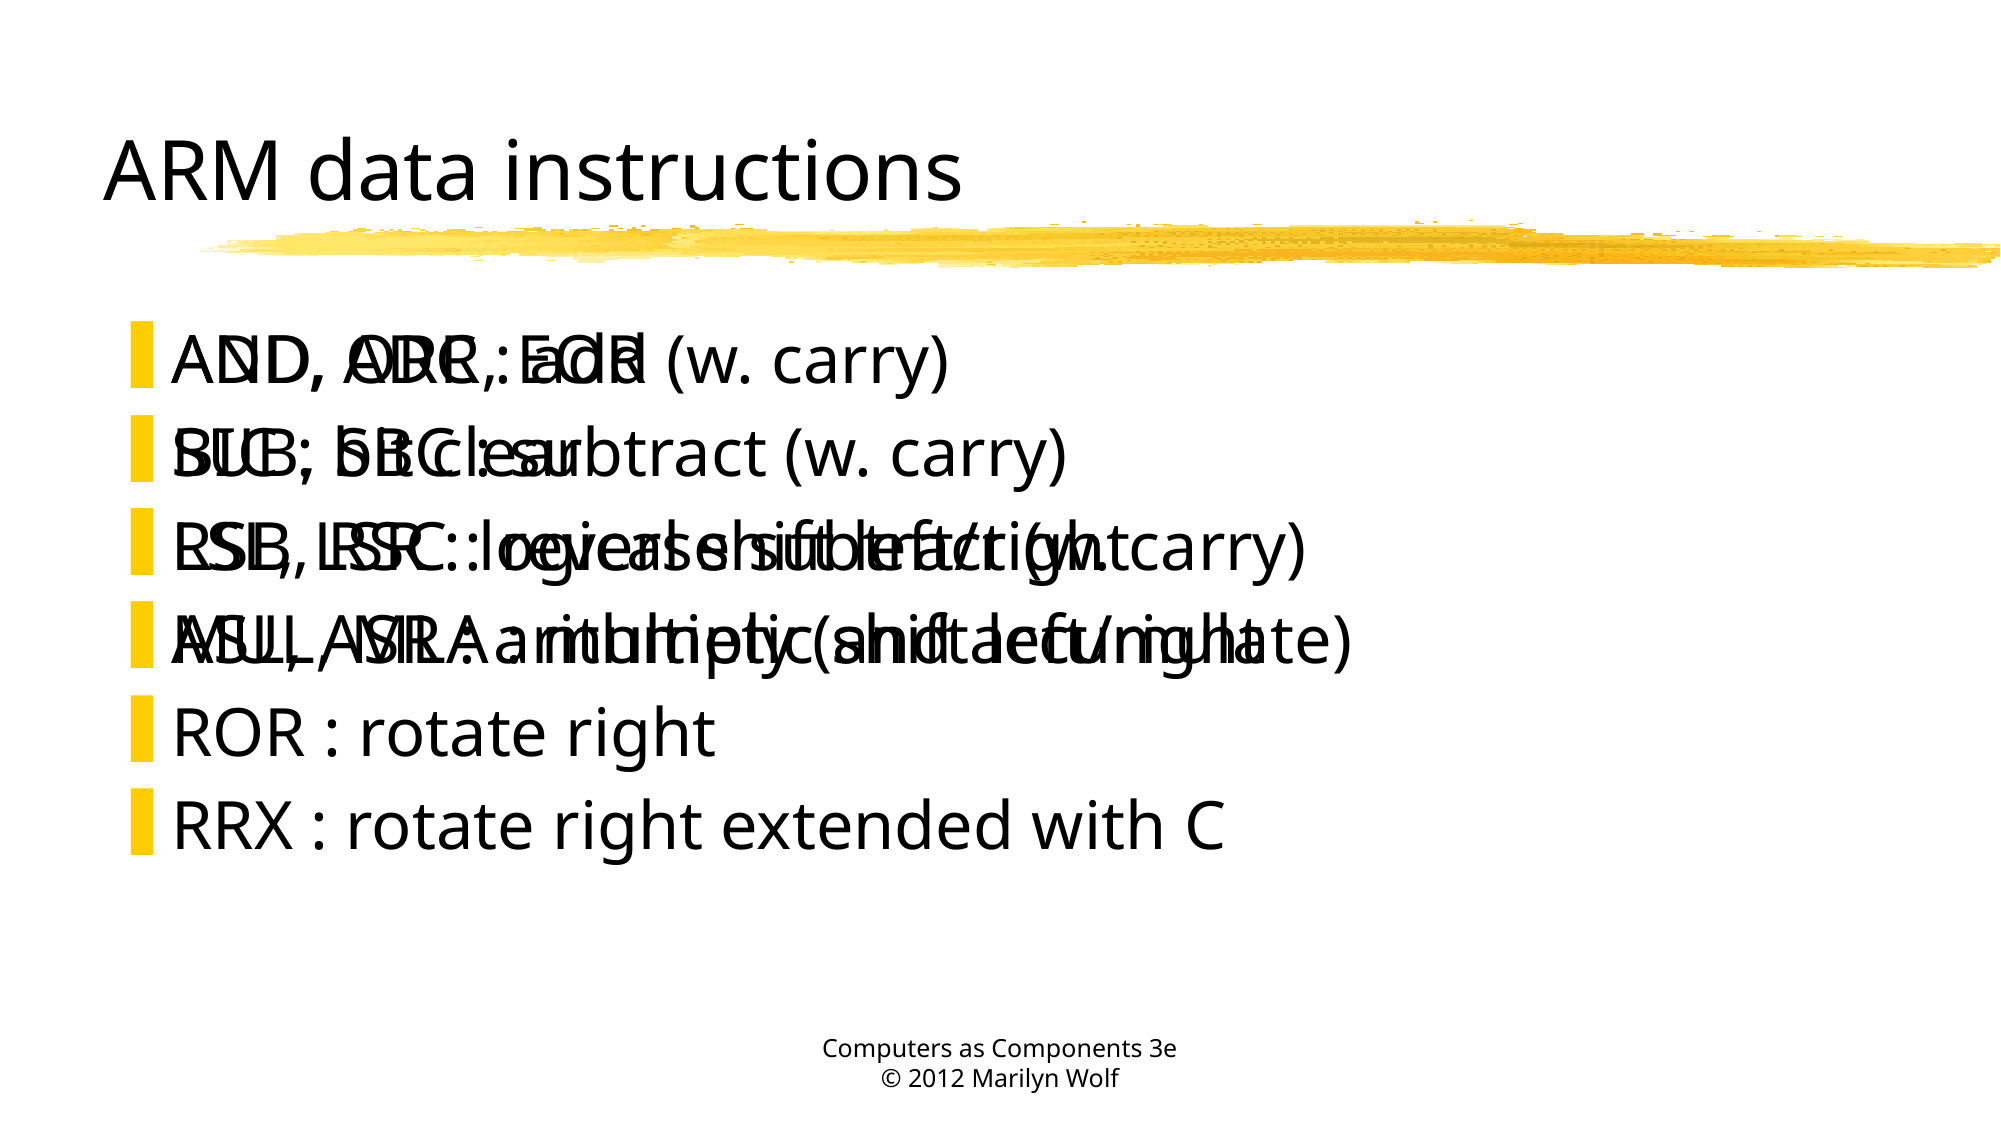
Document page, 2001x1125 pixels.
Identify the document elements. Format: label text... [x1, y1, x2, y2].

list AND, ORR, EOR BIC : bit clear LSL, LSR : logical shift left/right ASL, ASR : arithmetic shift left/right ROR : rotate right RRX : rotate right extended with C [99, 309, 1890, 994]
picture [200, 215, 2000, 279]
title ARM data instructions [88, 37, 1790, 226]
